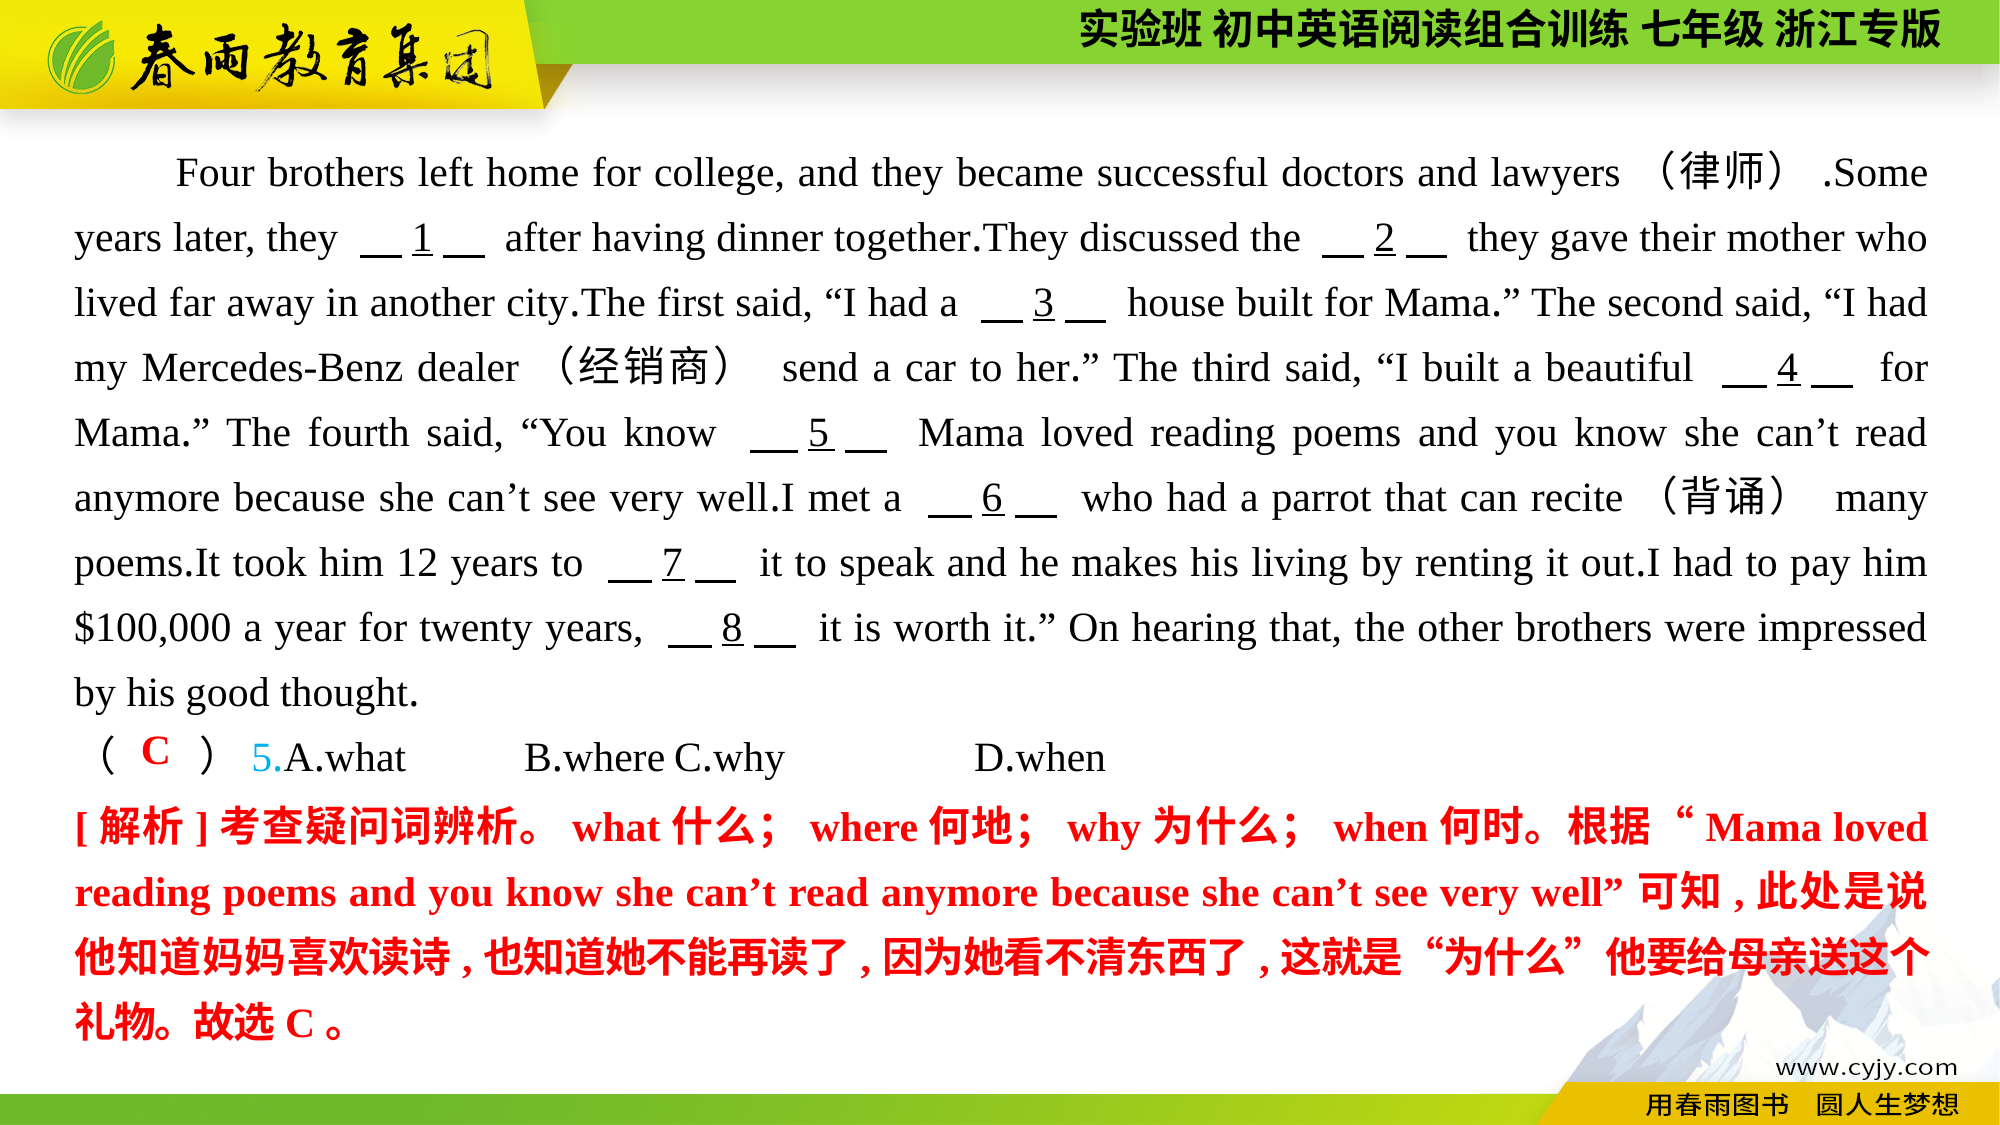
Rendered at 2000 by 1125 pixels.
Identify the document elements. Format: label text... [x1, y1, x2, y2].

text_box [解析]考查疑问词辨析。what什么；where何地；why为什么；when何时。根据“Mama loved reading poems and you know she can’t read anymore because she can’t see very well”可知,此处是说他知道妈妈喜欢读诗,也知道她不能再读了,因为她看不清东西了,这就是“为什么”他要给母亲送这个礼物。故选C。 [59, 777, 1944, 1053]
list Four brothers left home for college, and they became successful doctors and lawyers（律师）.Some years later, they 1 after having dinner together.They discussed the 2 they gave their mother who lived far away in another city.The first said, “I had a 3 house built for Mama.” The second said, “I had my Mercedes-Benz dealer（经销商） send a car to her.” The third said, “I built a beautiful 4 for Mama.” The fourth said, “You know 5 Mama loved reading poems and you know she can’t read anymore because she can’t see very well.I met a 6 who had a parrot that can recite（背诵） many poems.It took him 12 years to 7 it to speak and he makes his living by renting it out.I had to pay him $100,000 a year for twenty years, 8 it is worth it.” On hearing that, the other brothers were impressed by his good thought. （ ）5.A.what B.where C.why D.when [59, 122, 1944, 777]
text_box C [126, 715, 186, 777]
picture [0, 0, 2000, 1125]
